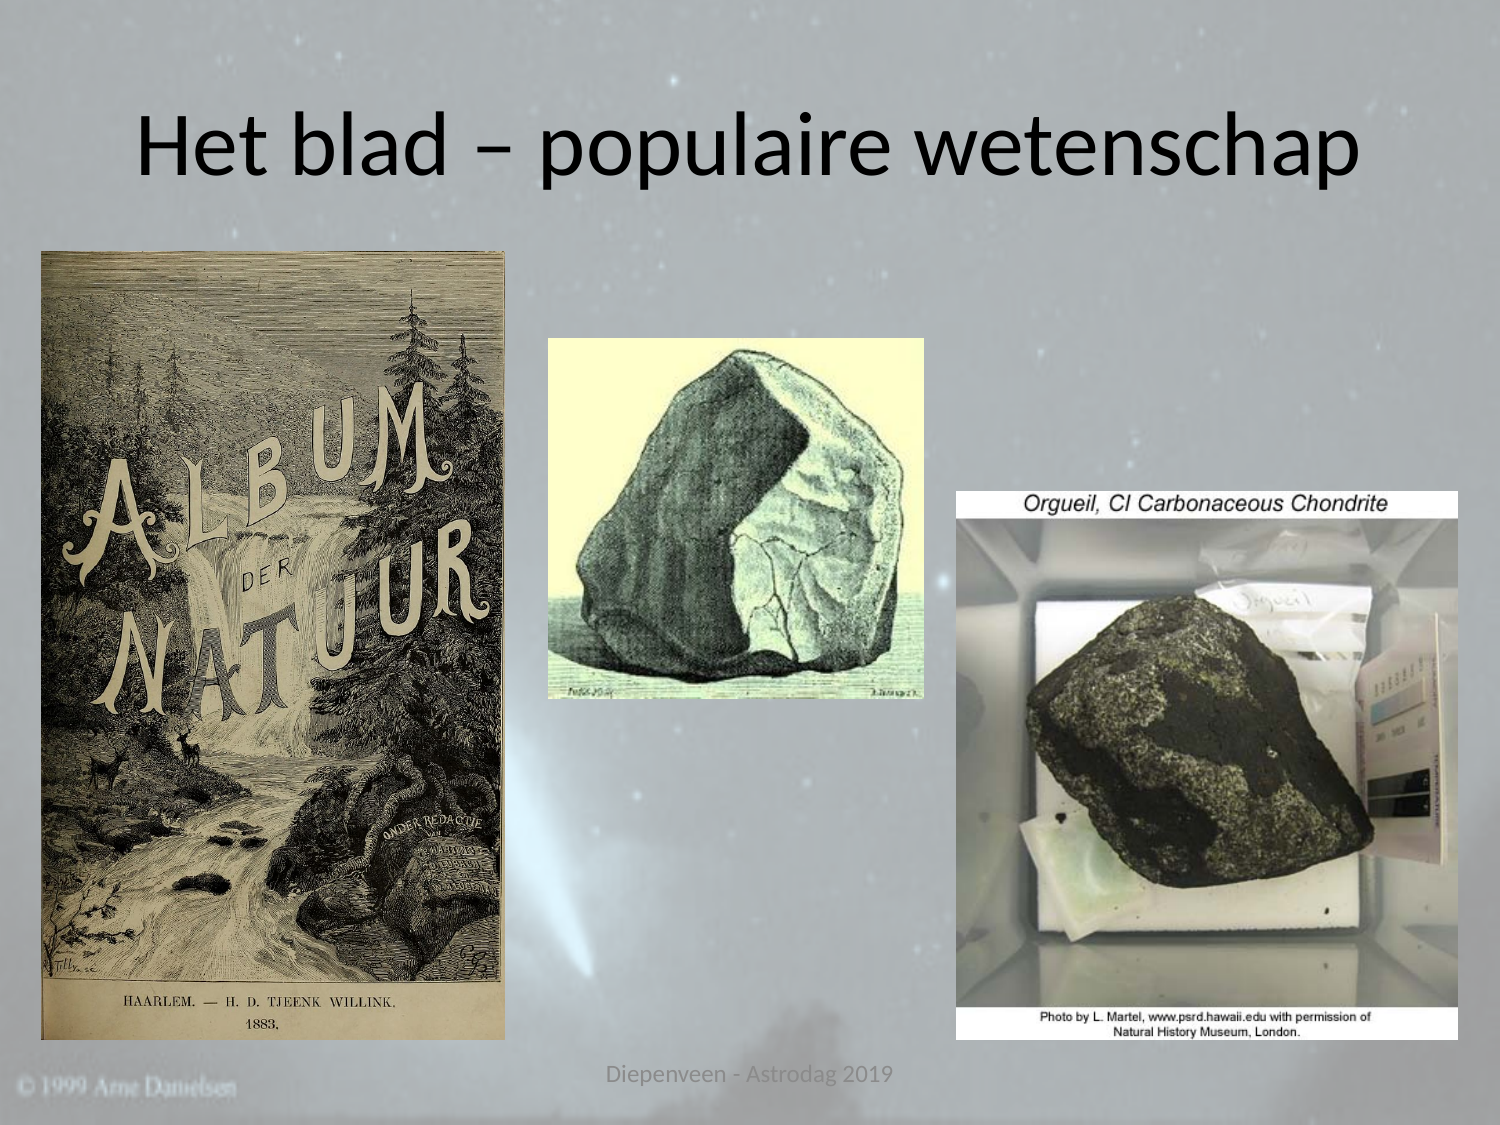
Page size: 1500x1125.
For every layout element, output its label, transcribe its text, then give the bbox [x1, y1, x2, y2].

picture [955, 491, 1458, 1040]
picture [40, 251, 505, 1040]
title Het blad – populaire wetenschap [75, 45, 1425, 233]
picture [548, 337, 924, 700]
footer Diepenveen - Astrodag 2019 [512, 1042, 988, 1103]
